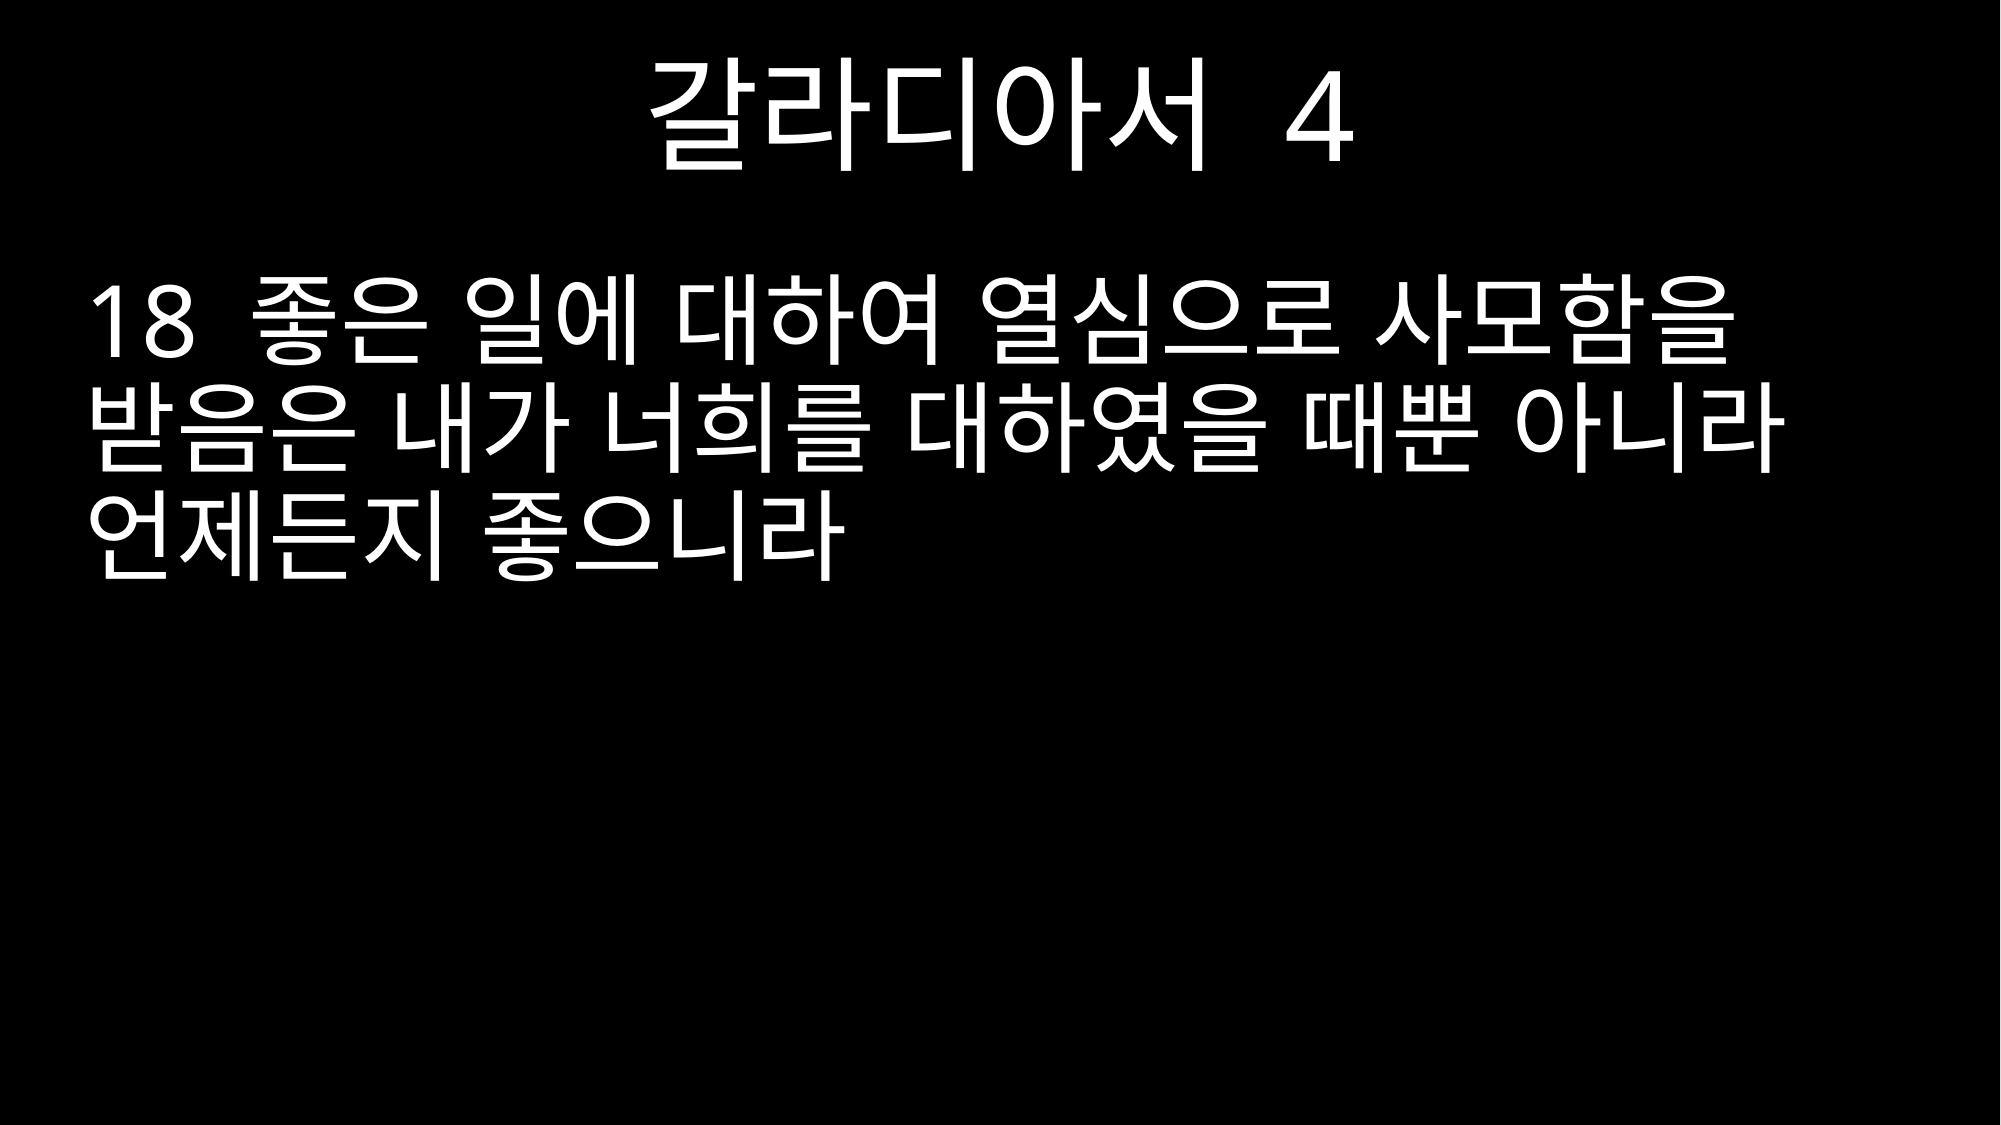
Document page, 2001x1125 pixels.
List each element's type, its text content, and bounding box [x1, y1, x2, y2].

list 18 좋은 일에 대하여 열심으로 사모함을 받음은 내가 너희를 대하였을 때뿐 아니라 언제든지 좋으니라 [69, 263, 1953, 423]
picture [0, 0, 2001, 1125]
footer 갈라디아서 4 [0, 32, 2000, 192]
